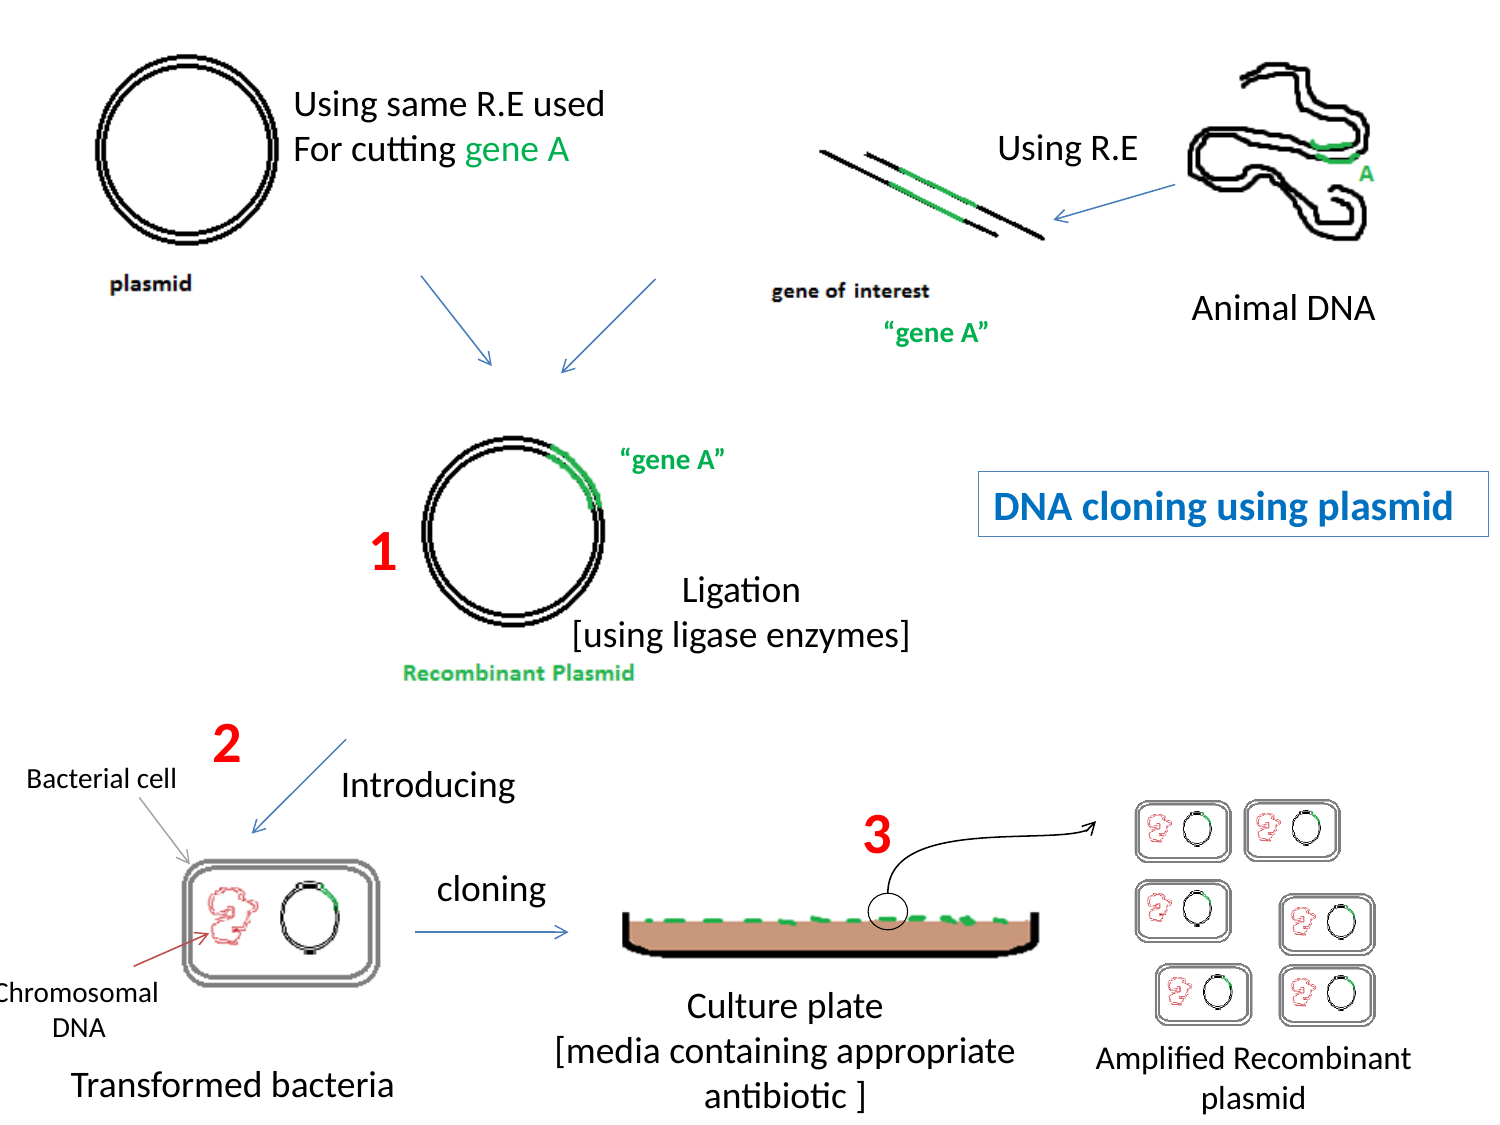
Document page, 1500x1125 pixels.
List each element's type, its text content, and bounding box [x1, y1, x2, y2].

picture [83, 49, 300, 320]
text_box Using R.E [982, 115, 1154, 176]
picture [171, 849, 387, 1003]
text_box “gene A” [868, 313, 1006, 356]
text_box Using same R.E used For cutting gene A [304, 71, 630, 176]
text_box Chromosomal DNA [0, 966, 182, 1051]
picture [1154, 961, 1255, 1033]
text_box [955, 752, 1029, 962]
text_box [251, 738, 347, 834]
picture [1134, 798, 1234, 870]
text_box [1052, 184, 1176, 221]
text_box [139, 797, 191, 865]
text_box Bacterial cell [11, 752, 193, 802]
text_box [560, 278, 656, 374]
picture [762, 133, 1050, 306]
text_box [868, 891, 908, 903]
picture [1242, 796, 1343, 868]
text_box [420, 275, 492, 367]
text_box Ligation [using ligase enzymes] [681, 557, 927, 663]
picture [1277, 891, 1378, 1034]
picture [1177, 42, 1393, 250]
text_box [133, 932, 210, 967]
text_box Culture plate [media containing appropriate antibiotic ] [517, 973, 1054, 1124]
text_box 2 [197, 696, 256, 782]
text_box Animal DNA [1176, 275, 1391, 336]
text_box DNA cloning using plasmid [978, 471, 1489, 537]
text_box 1 [354, 504, 382, 590]
picture [1134, 877, 1234, 949]
text_box 3 [848, 788, 907, 873]
text_box Transformed bacteria [55, 1052, 411, 1112]
text_box Introducing [325, 752, 531, 857]
picture [620, 904, 1046, 966]
text_box cloning [422, 856, 562, 917]
text_box Amplified Recombinant plasmid [1064, 1029, 1444, 1124]
picture [387, 411, 676, 703]
text_box “gene A” [681, 432, 742, 483]
